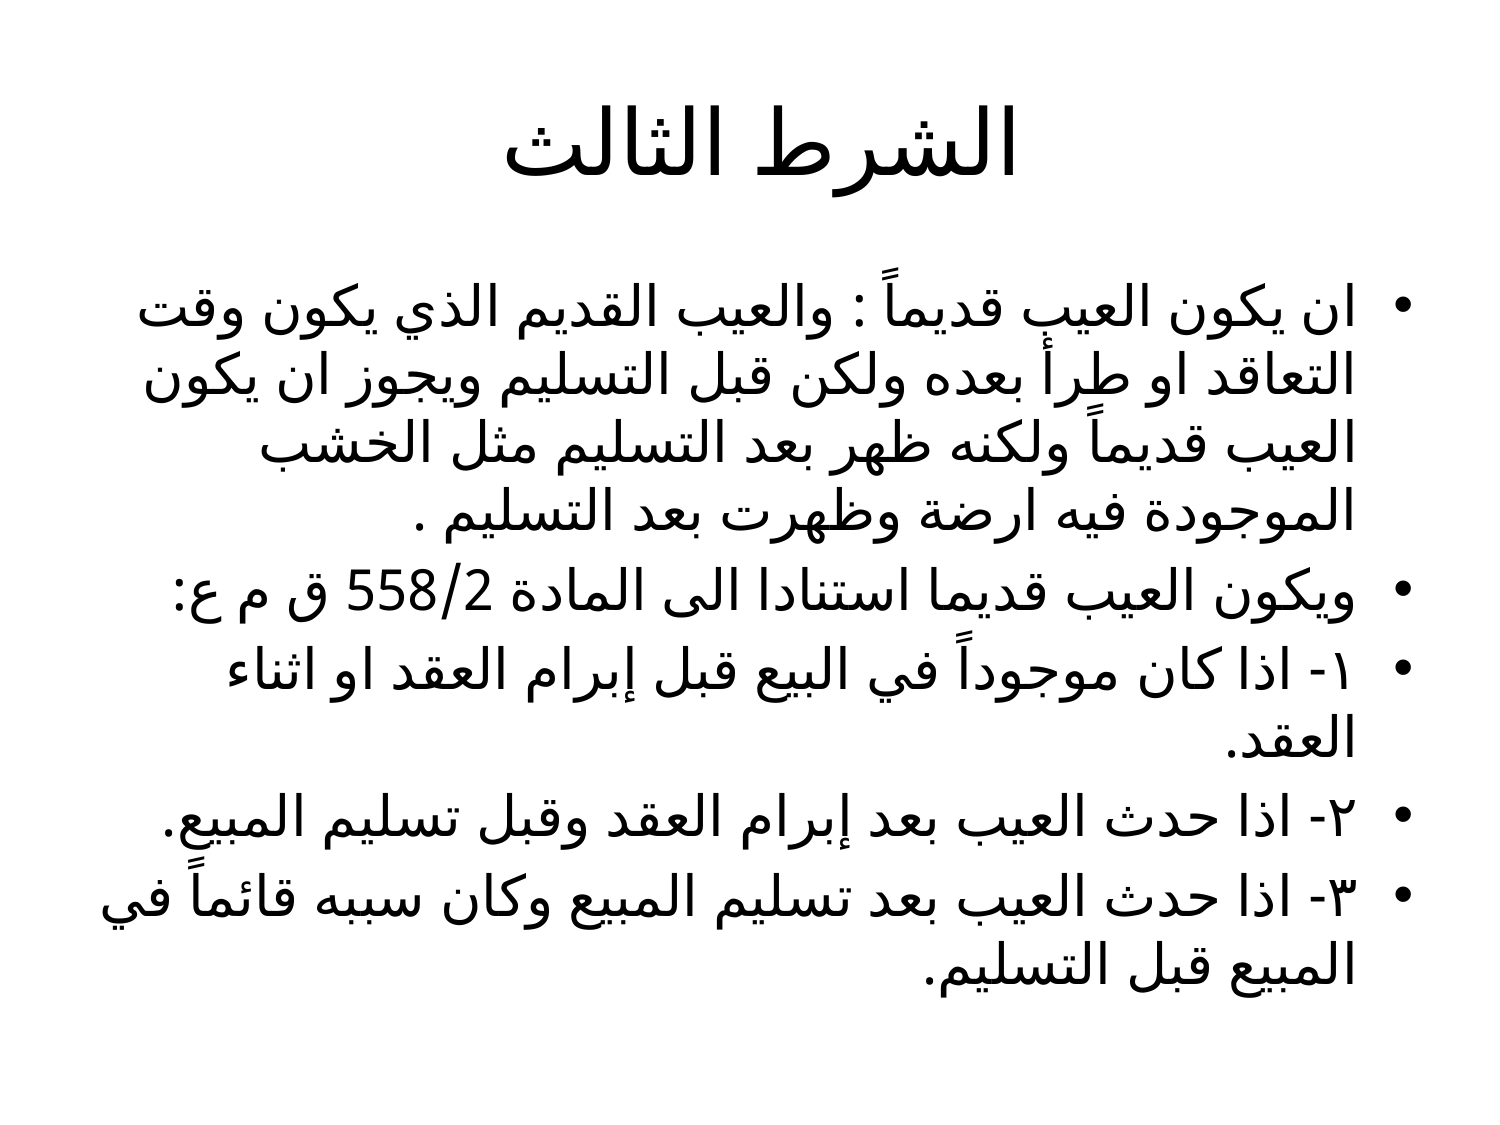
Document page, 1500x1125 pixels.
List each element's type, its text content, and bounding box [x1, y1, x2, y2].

title الشرط الثالث [75, 45, 1425, 233]
list ان يكون العيب قديماً : والعيب القديم الذي يكون وقت التعاقد او طرأ بعده ولكن قبل التسليم ويجوز ان يكون العيب قديماً ولكنه ظهر بعد التسليم مثل الخشب الموجودة فيه ارضة وظهرت بعد التسليم . ويكون العيب قديما استنادا الى المادة 558/2 ق م ع: ١- اذا كان موجوداً في البيع قبل إبرام العقد او اثناء العقد. ٢- اذا حدث العيب بعد إبرام العقد وقبل تسليم المبيع. ٣- اذا حدث العيب بعد تسليم المبيع وكان سببه قائماً في المبيع قبل التسليم. [75, 262, 1425, 1005]
